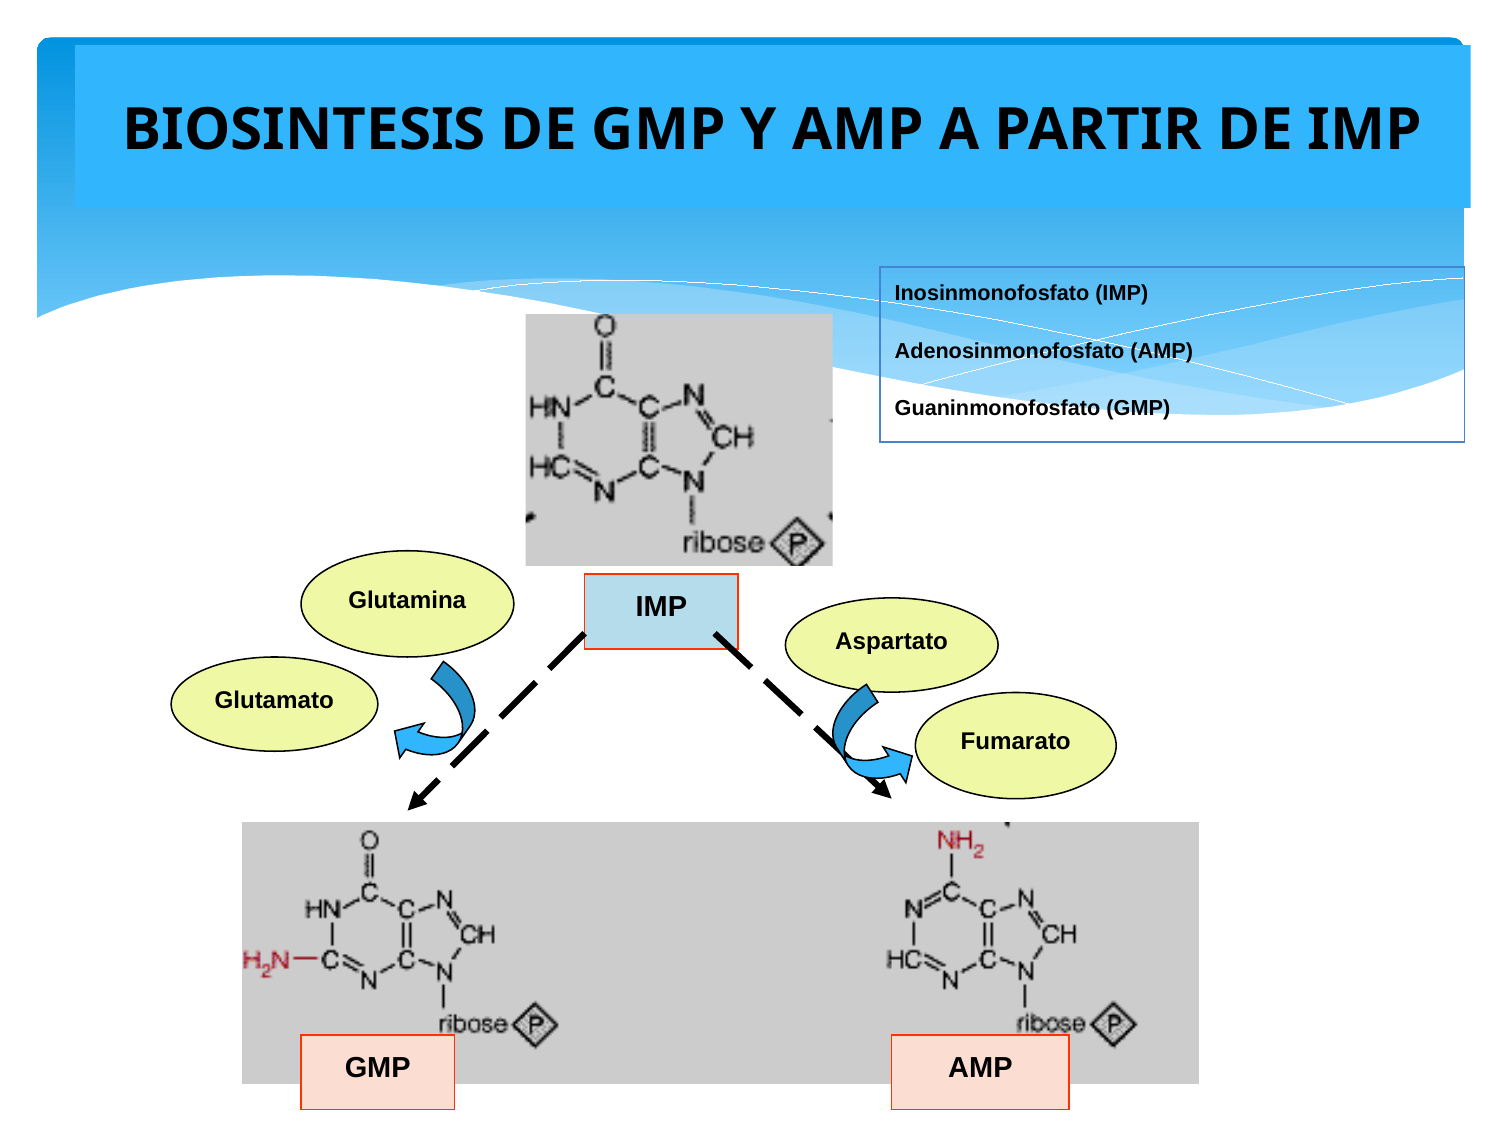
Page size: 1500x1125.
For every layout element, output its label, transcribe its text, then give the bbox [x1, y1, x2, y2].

text_box AMP [891, 1099, 1069, 1110]
text_box [394, 661, 475, 758]
text_box Glutamina [301, 550, 514, 657]
text_box [407, 794, 424, 811]
text_box Fumarato [915, 692, 1117, 799]
text_box [878, 785, 892, 799]
picture [229, 822, 1200, 1090]
text_box GMP [301, 1099, 455, 1110]
text_box Inosinmonofosfato (IMP) Adenosinmonofosfato (AMP) Guaninmonofosfato (GMP) [879, 267, 1465, 442]
text_box Aspartato [785, 597, 999, 693]
text_box IMP [584, 576, 739, 649]
text_box [832, 684, 913, 783]
title BIOSINTESIS DE GMP Y AMP A PARTIR DE IMP [75, 45, 1471, 208]
text_box Glutamato [171, 656, 378, 752]
picture [525, 314, 834, 567]
